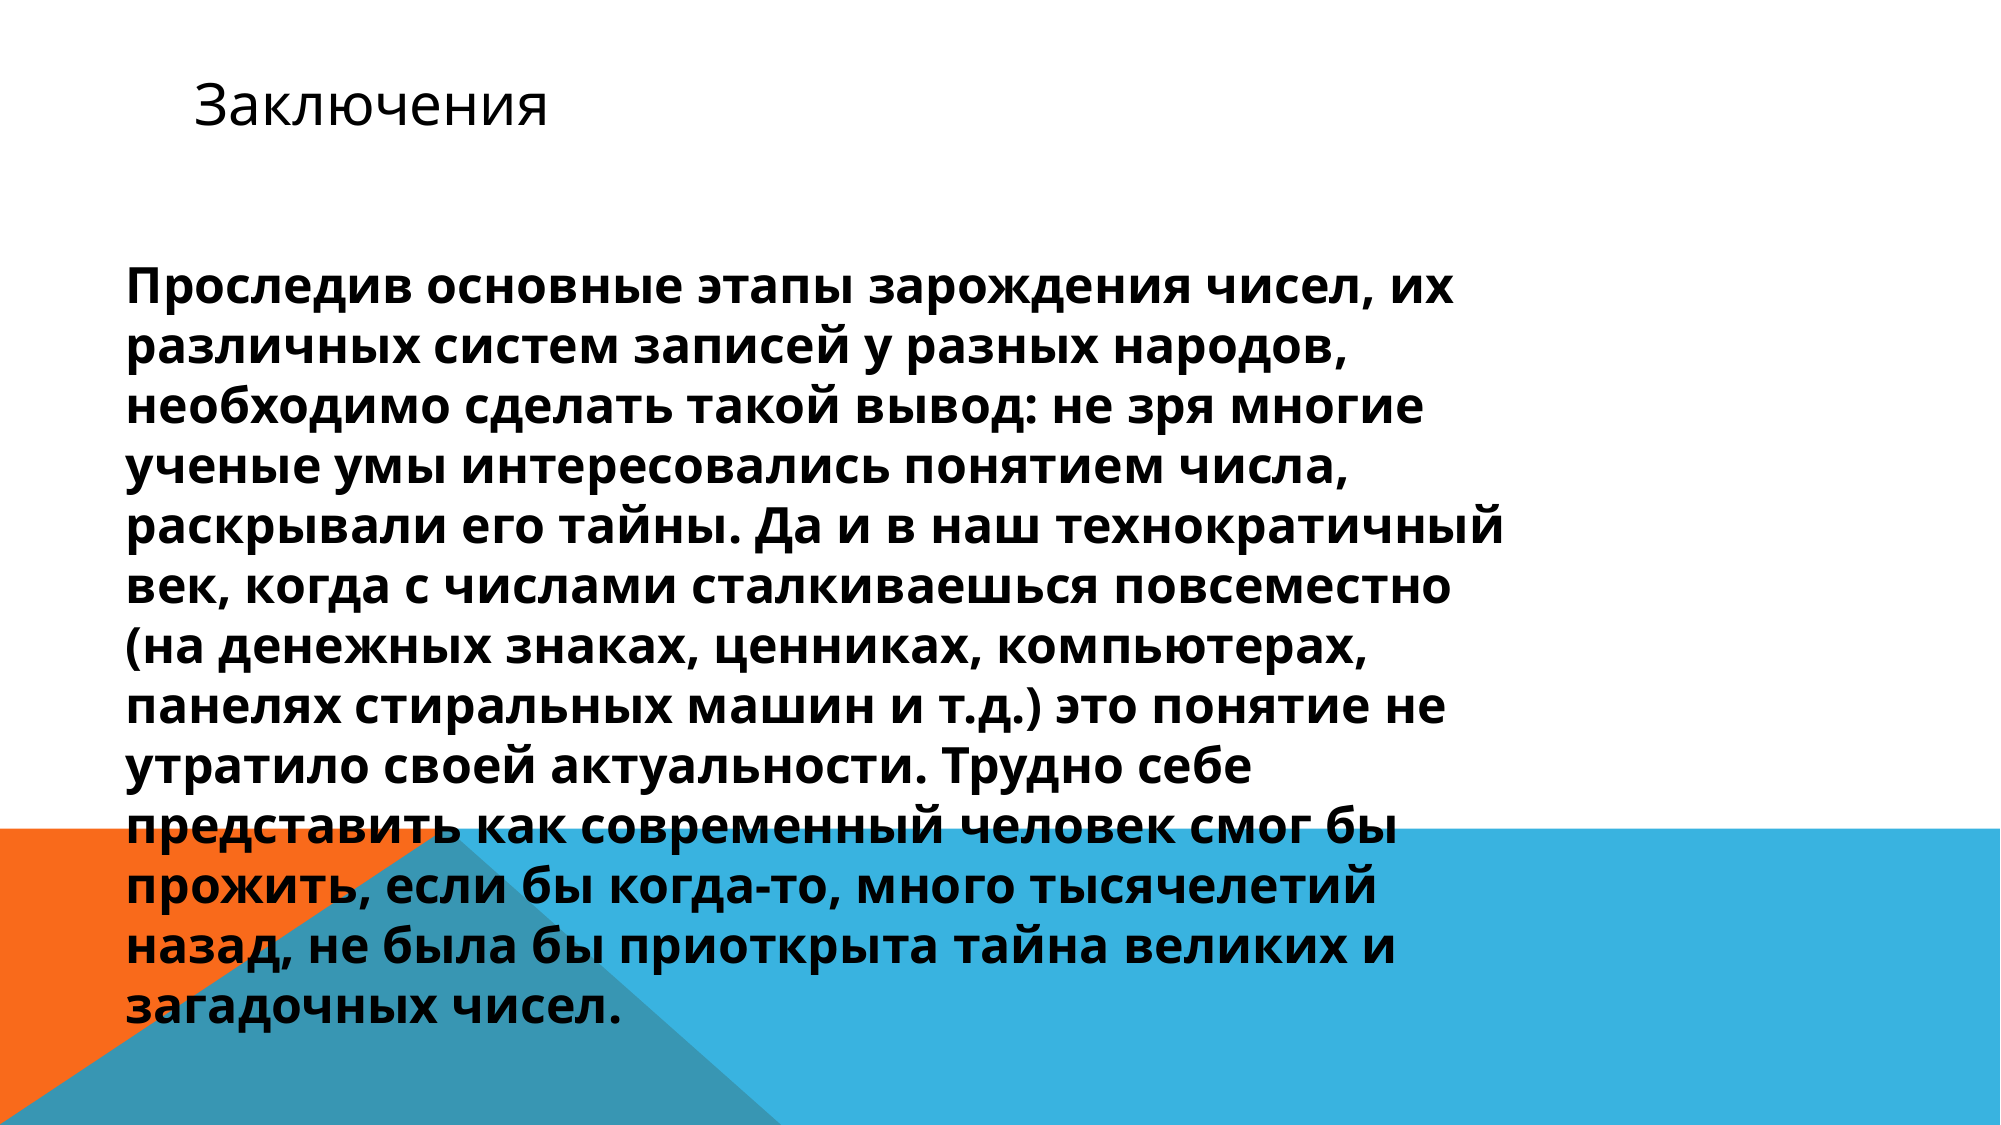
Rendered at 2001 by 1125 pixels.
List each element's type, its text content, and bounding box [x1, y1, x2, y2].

list Проследив основные этапы зарождения чисел, их различных систем записей у разных народов, необходимо сделать такой вывод: не зря многие ученые умы интересовались понятием числа, раскрывали его тайны. Да и в наш технократичный век, когда с числами сталкиваешься повсеместно (на денежных знаках, ценниках, компьютерах, панелях стиральных машин и т.д.) это понятие не утратило своей актуальности. Трудно себе представить как современный человек смог бы прожить, если бы когда-то, много тысячелетий назад, не была бы приоткрыта тайна великих и загадочных чисел. [111, 246, 1522, 991]
title Заключения [180, 60, 1825, 150]
